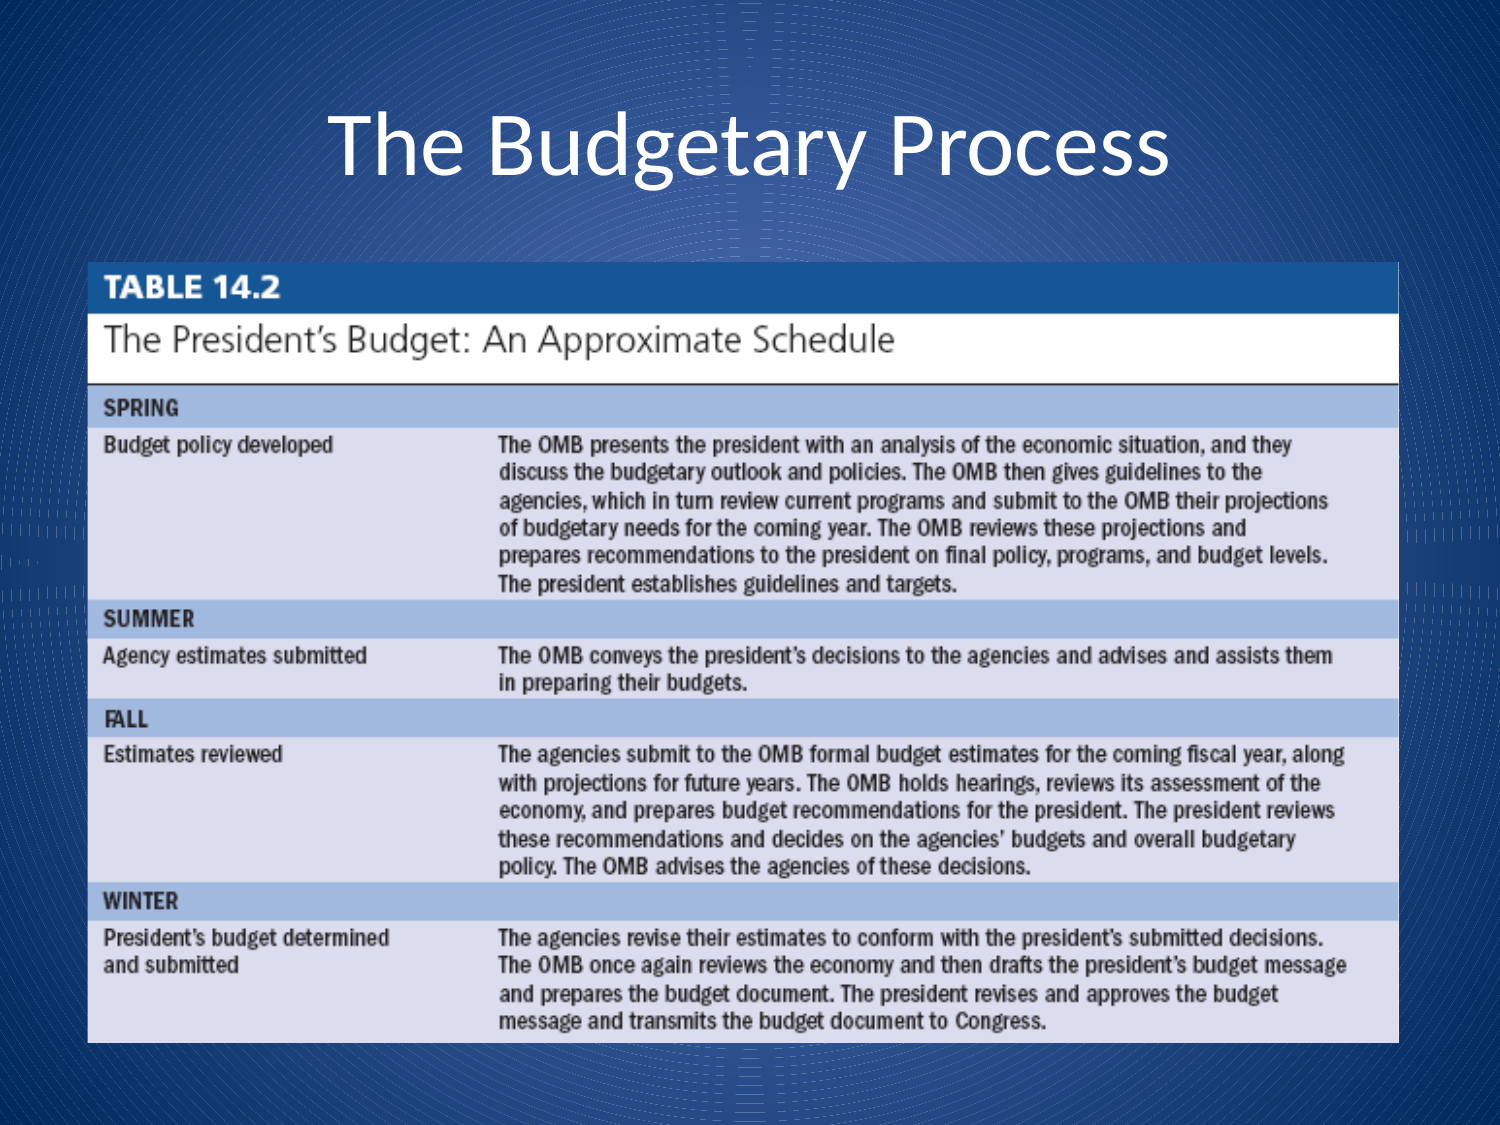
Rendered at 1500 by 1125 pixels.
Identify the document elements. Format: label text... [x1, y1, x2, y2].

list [87, 262, 1400, 1043]
title The Budgetary Process [75, 45, 1425, 233]
